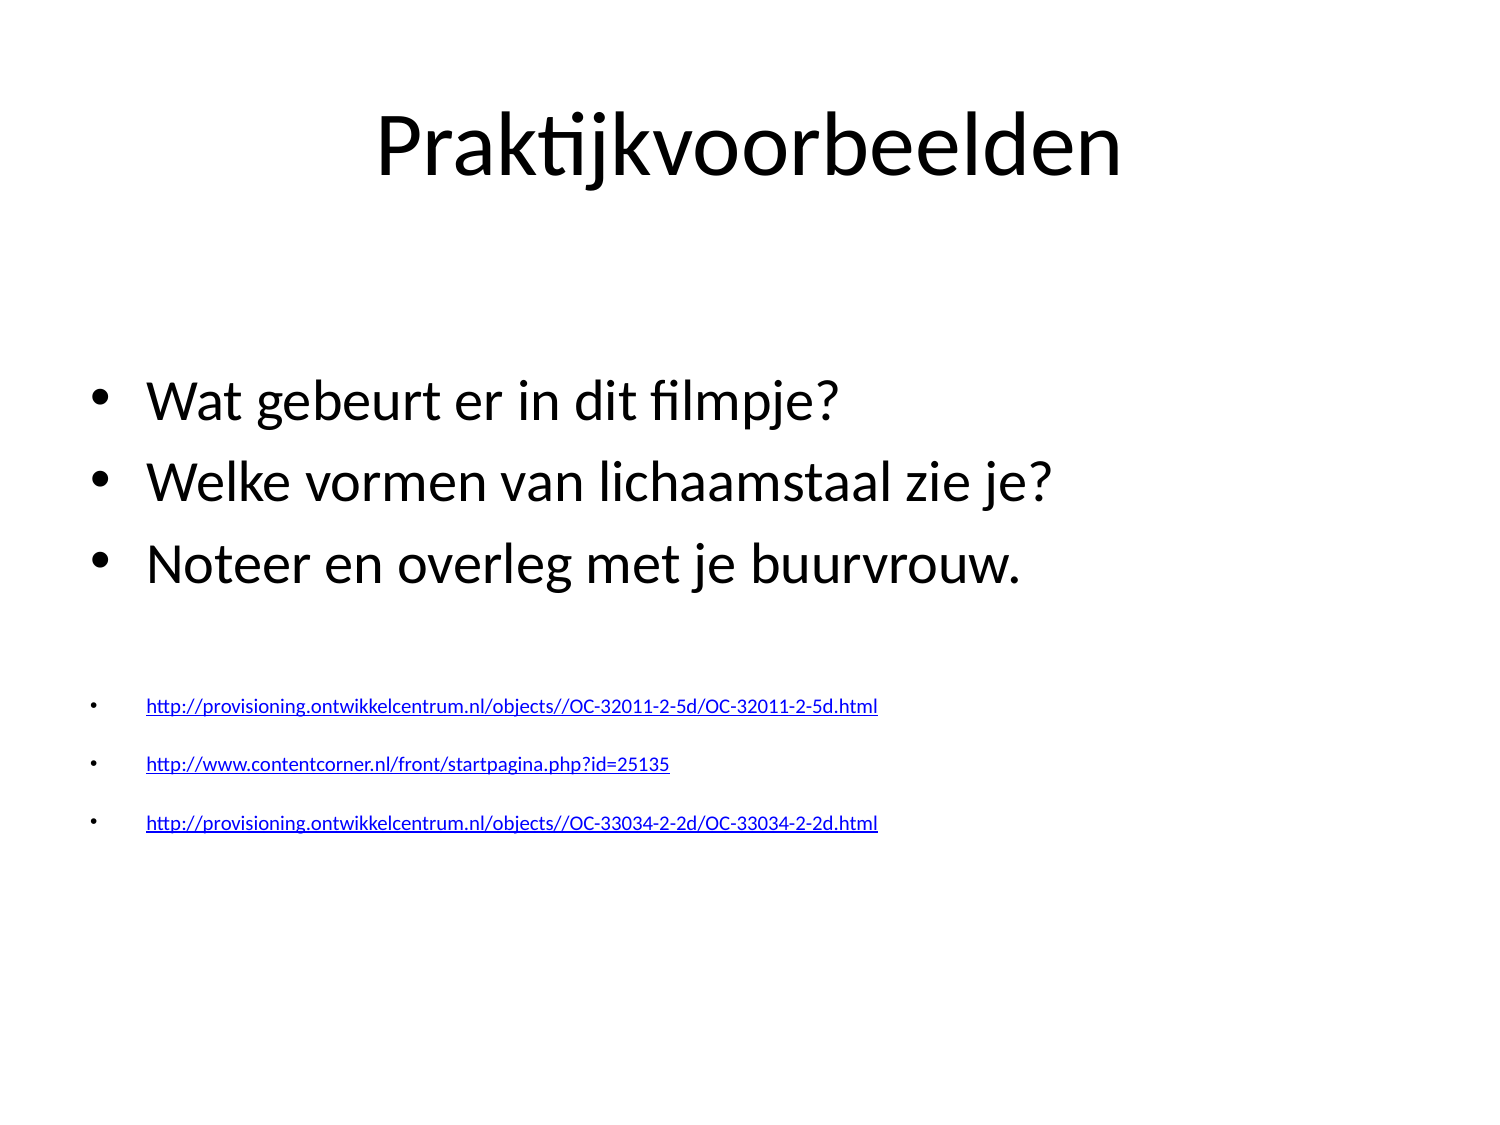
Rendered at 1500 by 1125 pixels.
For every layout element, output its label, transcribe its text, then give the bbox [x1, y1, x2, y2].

list Wat gebeurt er in dit filmpje? Welke vormen van lichaamstaal zie je? Noteer en overleg met je buurvrouw. http://provisioning.ontwikkelcentrum.nl/objects//OC-32011-2-5d/OC-32011-2-5d.html http://www.contentcorner.nl/front/startpagina.php?id=25135 http://provisioning.ontwikkelcentrum.nl/objects//OC-33034-2-2d/OC-33034-2-2d.html [75, 262, 1425, 1005]
title Praktijkvoorbeelden [75, 45, 1425, 233]
